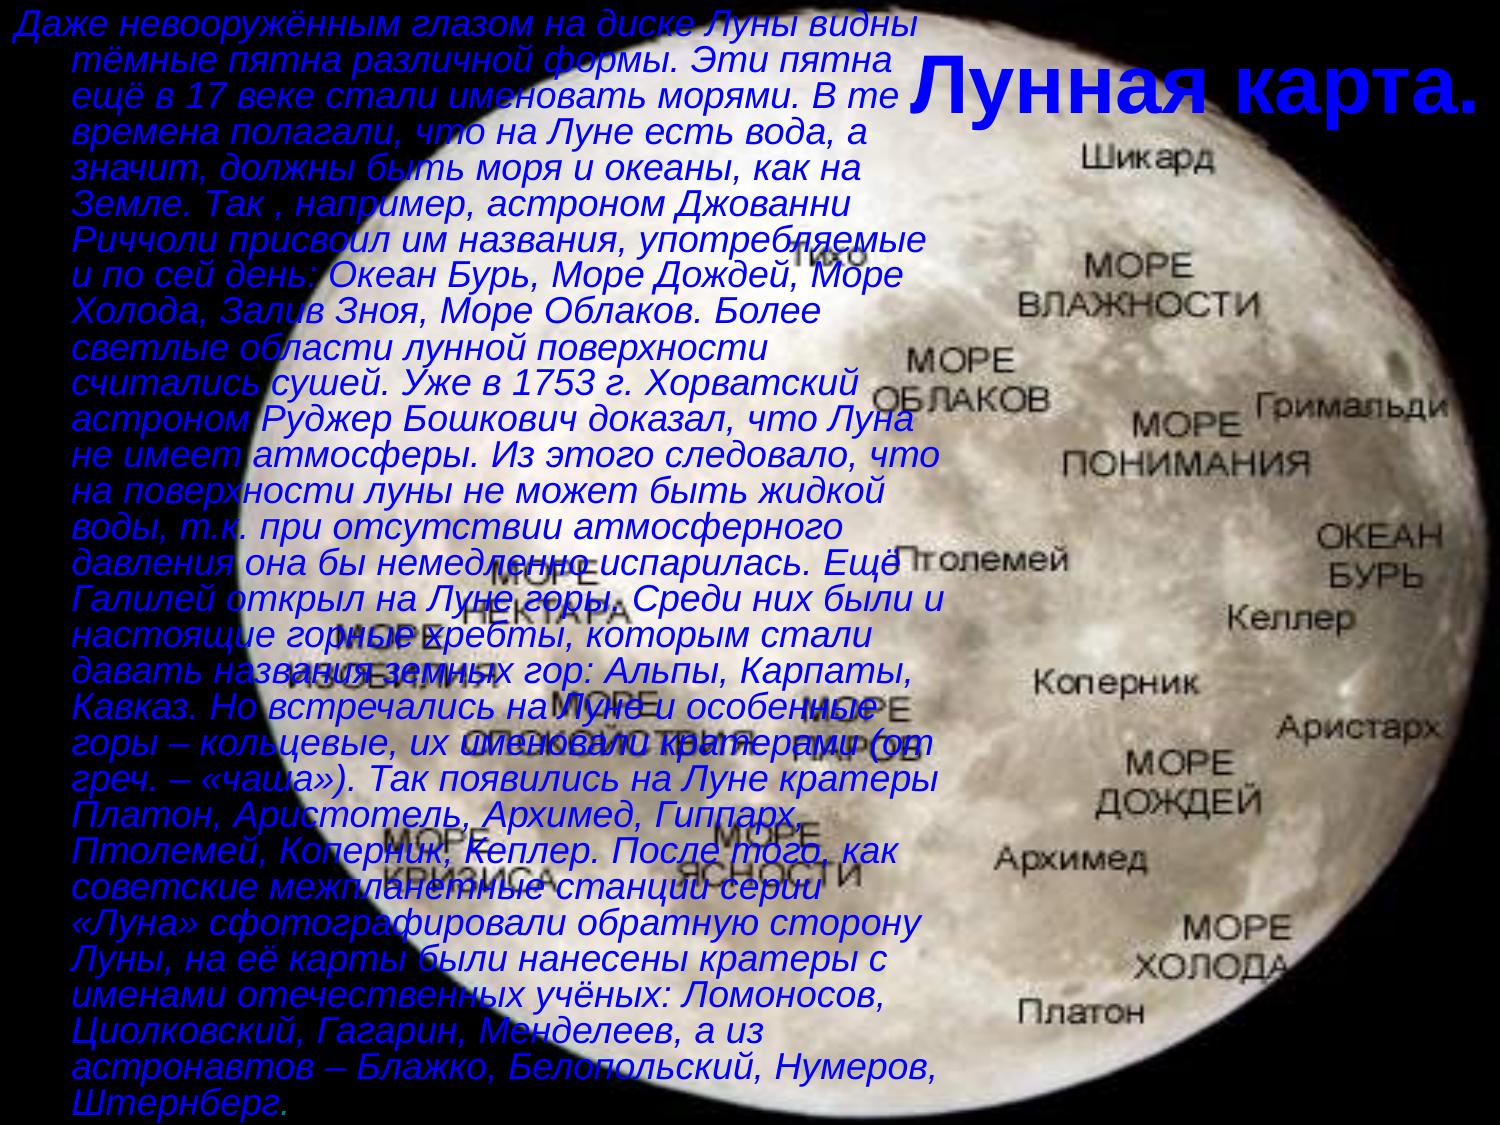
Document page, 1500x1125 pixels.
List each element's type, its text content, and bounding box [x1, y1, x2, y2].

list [229, 0, 1500, 1125]
list Даже невооружённым глазом на диске Луны видны тёмные пятна различной формы. Эти пятна ещё в 17 веке стали именовать морями. В те времена полагали, что на Луне есть вода, а значит, должны быть моря и океаны, как на Земле. Так , например, астроном Джованни Риччоли присвоил им названия, употребляемые и по сей день: Океан Бурь, Море Дождей, Море Холода, Залив Зноя, Море Облаков. Более светлые области лунной поверхности считались сушей. Уже в 1753 г. Хорватский астроном Руджер Бошкович доказал, что Луна не имеет атмосферы. Из этого следовало, что на поверхности луны не может быть жидкой воды, т.к. при отсутствии атмосферного давления она бы немедленно испарилась. Ещё Галилей открыл на Луне горы. Среди них были и настоящие горные хребты, которым стали давать названия земных гор: Альпы, Карпаты, Кавказ. Но встречались на Луне и особенные горы – кольцевые, их именовали кратерами (от греч. – «чаша»). Так появились на Луне кратеры Платон, Аристотель, Архимед, Гиппарх, Птолемей, Коперник, Кеплер. После того, как советские межпланетные станции серии «Луна» сфотографировали обратную сторону Луны, на её карты были нанесены кратеры с именами отечественных учёных: Ломоносов, Циолковский, Гагарин, Менделеев, а из астронавтов – Блажко, Белопольский, Нумеров, Штернберг. [0, 0, 227, 988]
